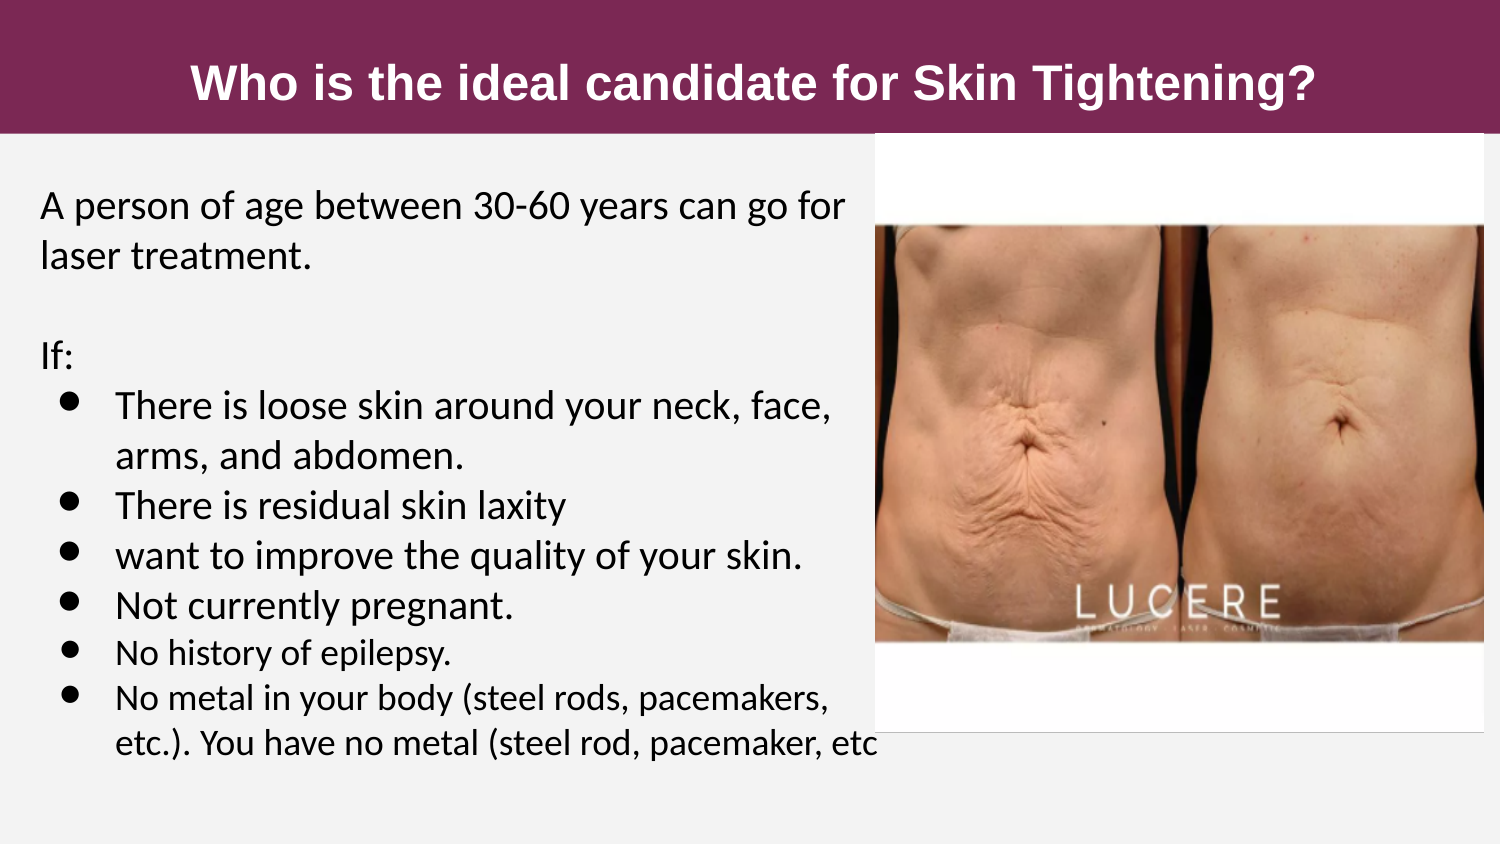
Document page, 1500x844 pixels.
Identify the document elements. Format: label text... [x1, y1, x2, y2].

text_box A person of age between 30-60 years can go for laser treatment. If: There is loose skin around your neck, face, arms, and abdomen. There is residual skin laxity want to improve the quality of your skin. Not currently pregnant. No history of epilepsy. No metal in your body (steel rods, pacemakers, etc.). You have no metal (steel rod, pacemaker, etc [25, 170, 907, 809]
picture [875, 133, 1484, 742]
text_box [0, 0, 1500, 134]
text_box Who is the ideal candidate for Skin Tightening? [25, 39, 1484, 122]
